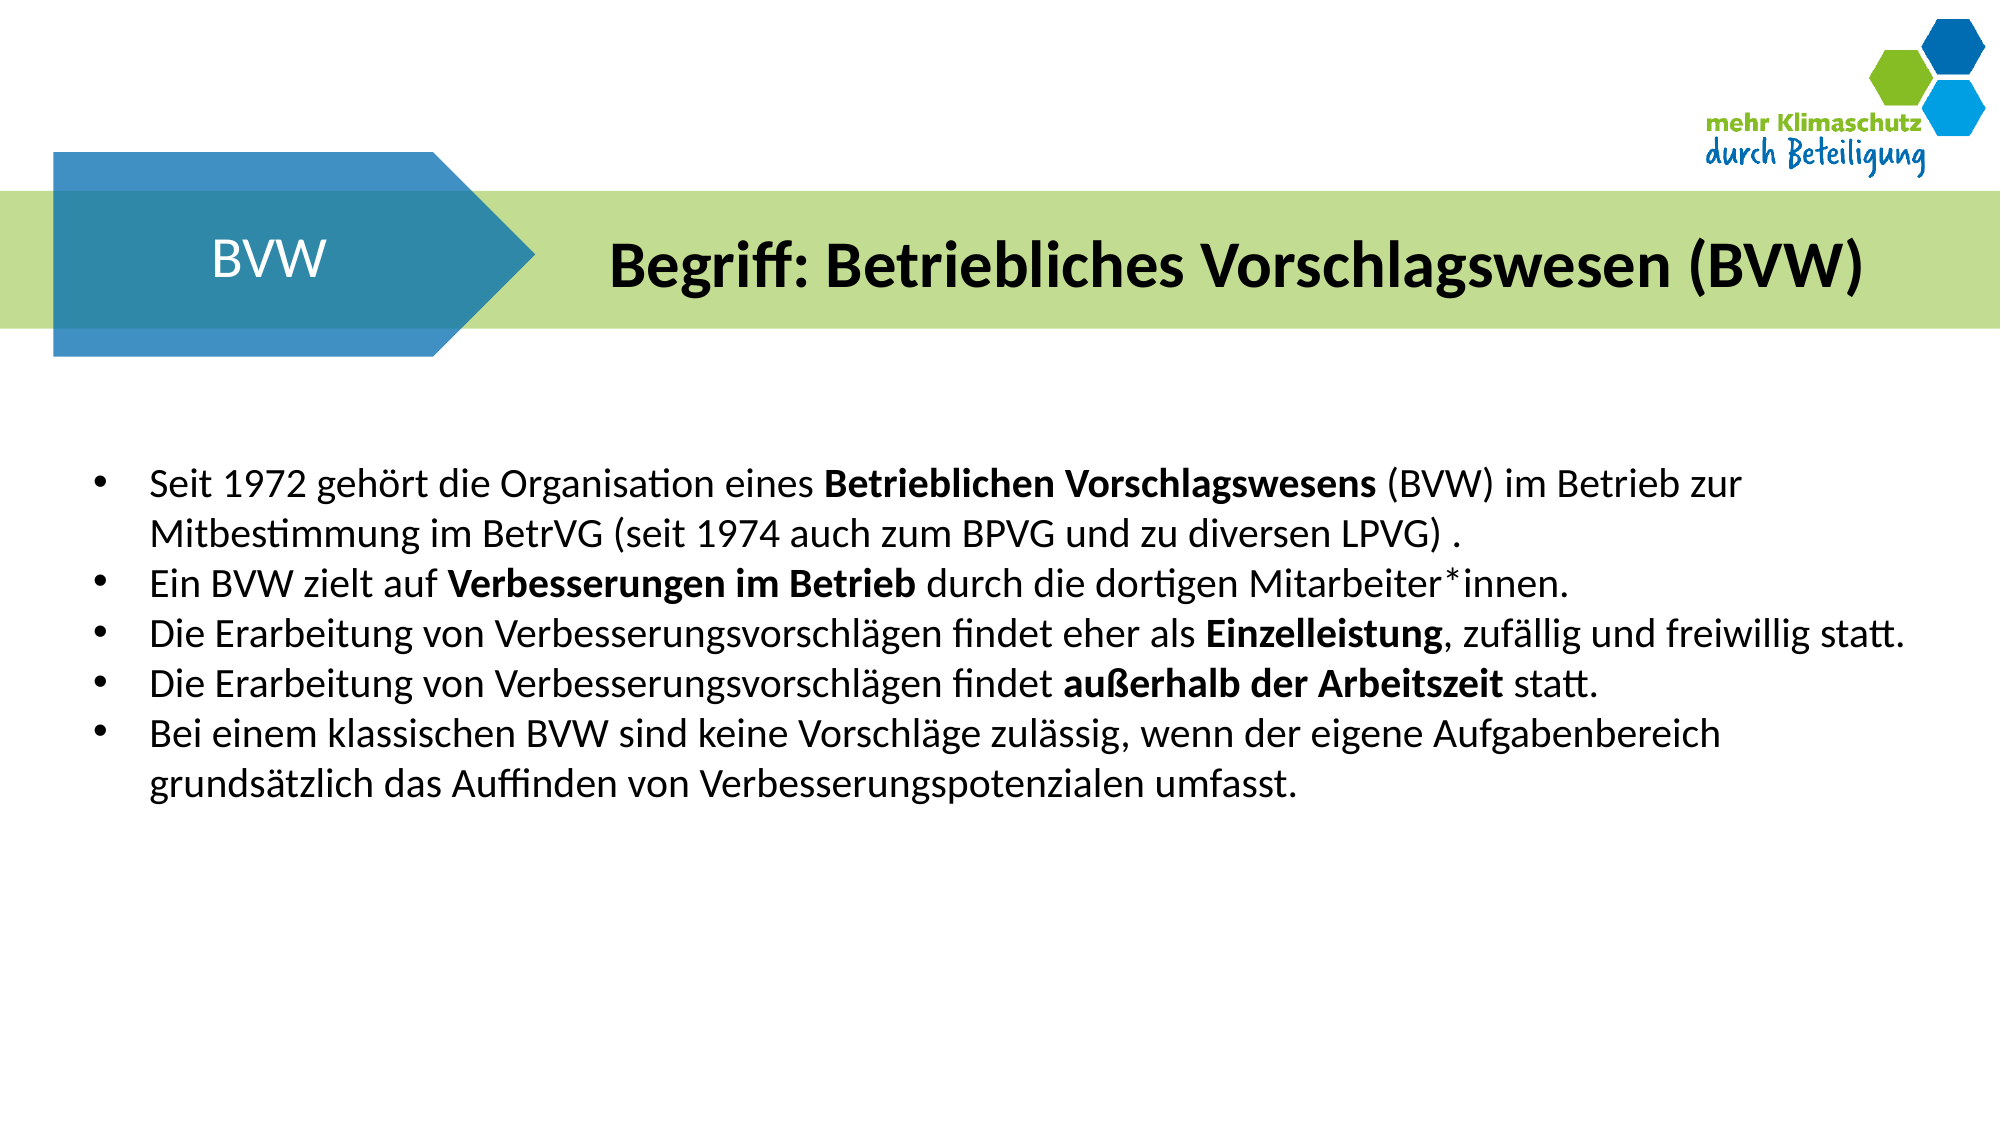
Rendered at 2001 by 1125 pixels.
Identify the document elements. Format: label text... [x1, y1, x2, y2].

text_box BVW [52, 151, 537, 358]
title Begriff: Betriebliches Vorschlagswesen (BVW) [475, 160, 2000, 310]
picture [1694, 9, 1998, 160]
text_box Seit 1972 gehört die Organisation eines Betrieblichen Vorschlagswesens (BVW) im Betrieb zur Mitbestimmung im BetrVG (seit 1974 auch zum BPVG und zu diversen LPVG) . Ein BVW zielt auf Verbesserungen im Betrieb durch die dortigen Mitarbeiter*innen. Die Erarbeitung von Verbesserungsvorschlägen findet eher als Einzelleistung, zufällig und freiwillig statt. Die Erarbeitung von Verbesserungsvorschlägen findet außerhalb der Arbeitszeit statt. Bei einem klassischen BVW sind keine Vorschläge zulässig, wenn der eigene Aufgabenbereich grundsätzlich das Auffinden von Verbesserungspotenzialen umfasst. [78, 448, 1968, 919]
